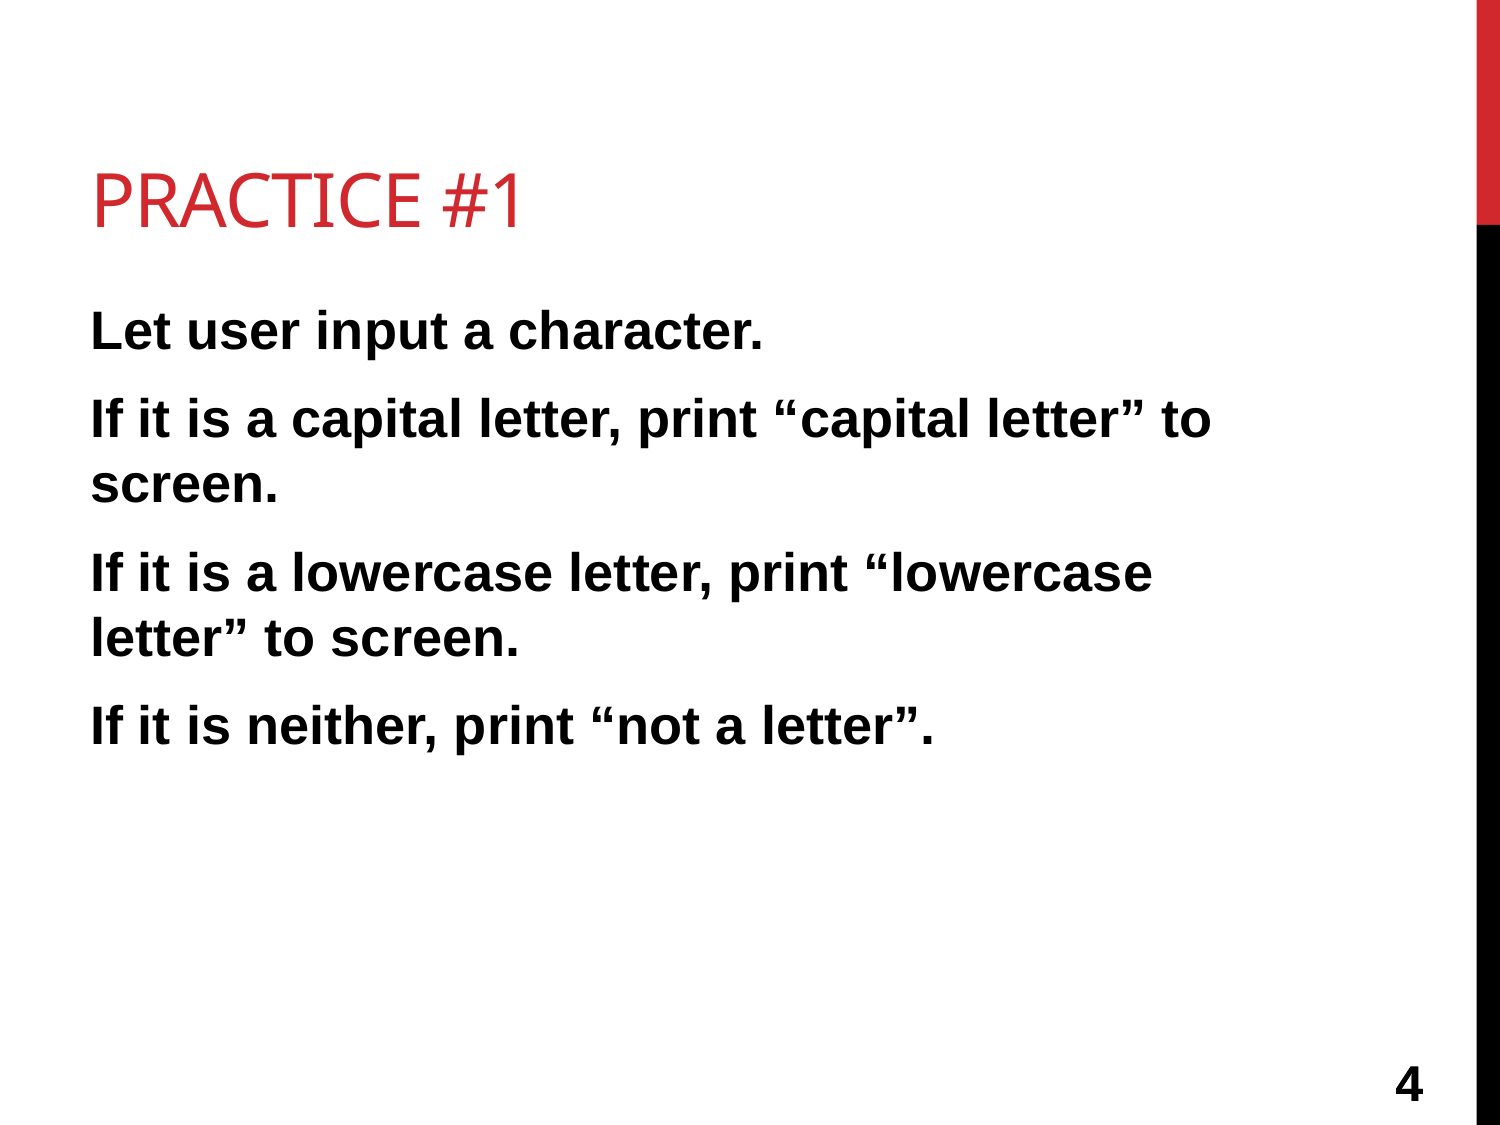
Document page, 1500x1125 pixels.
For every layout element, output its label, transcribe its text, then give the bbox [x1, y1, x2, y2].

title Practice #1 [75, 25, 1025, 250]
list Let user input a character. If it is a capital letter, print “capital letter” to screen. If it is a lowercase letter, print “lowercase letter” to screen. If it is neither, print “not a letter”. [75, 287, 1325, 1005]
